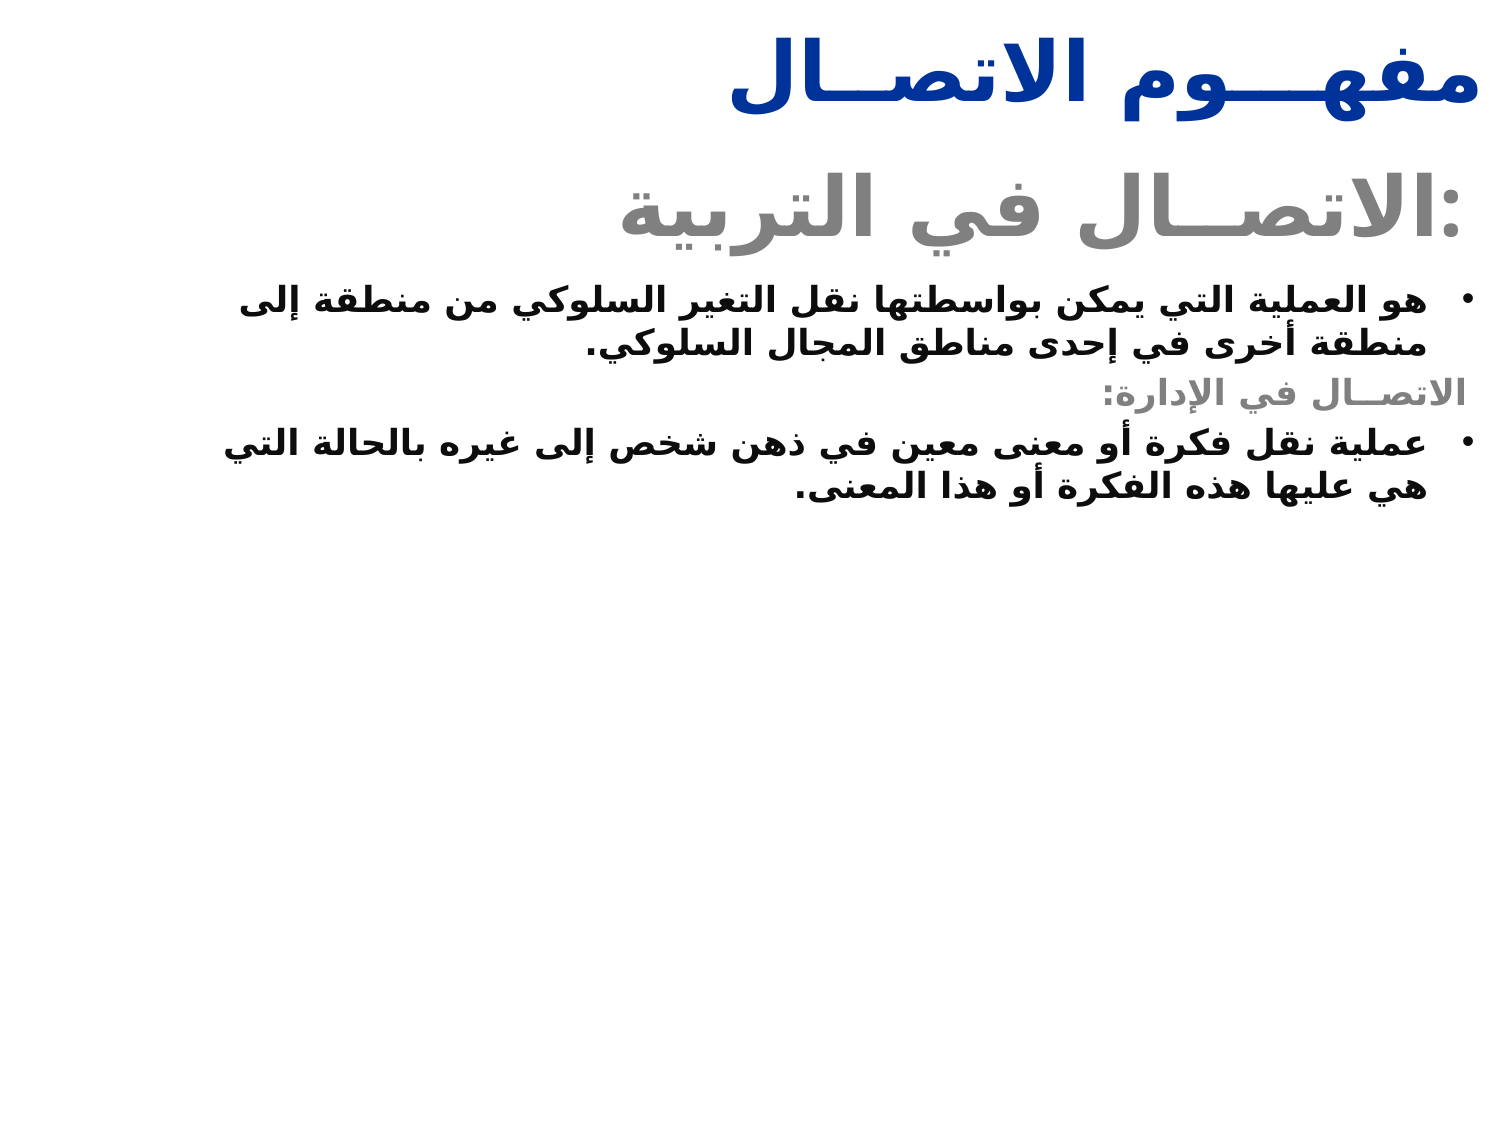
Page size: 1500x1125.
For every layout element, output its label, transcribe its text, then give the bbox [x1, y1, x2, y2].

text_box مفهـــوم الاتصــال [0, 66, 1500, 180]
text_box الاتصــال في التربية: [0, 201, 1500, 315]
list هو العملية التي يمكن بواسطتها نقل التغير السلوكي من منطقة إلى منطقة أخرى في إحدى مناطق المجال السلوكي. الاتصــال في الإدارة: عملية نقل فكرة أو معنى معين في ذهن شخص إلى غيره بالحالة التي هي عليها هذه الفكرة أو هذا المعنى. [134, 315, 1483, 516]
